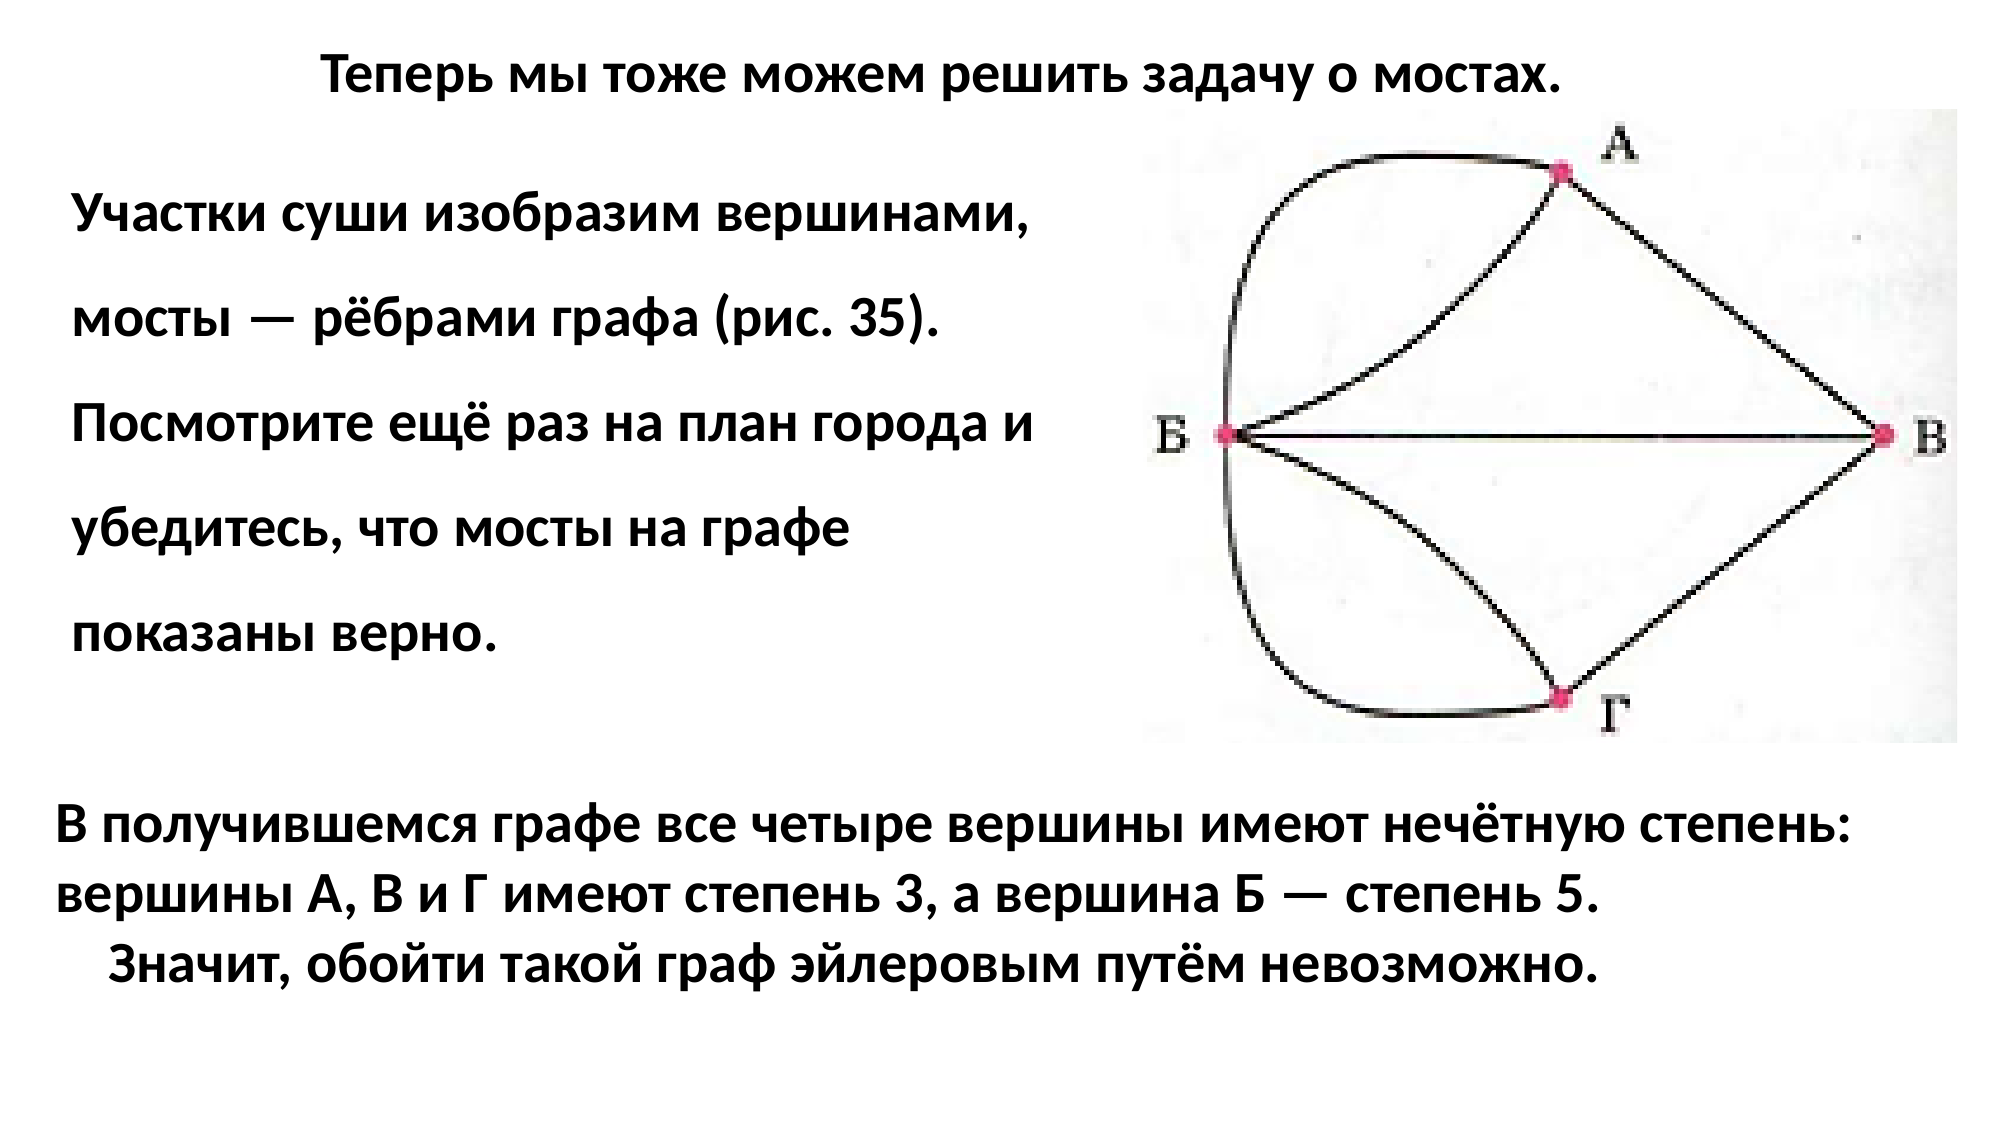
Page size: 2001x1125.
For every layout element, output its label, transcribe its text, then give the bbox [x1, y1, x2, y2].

text_box Теперь мы тоже можем решить задачу о мостах. [305, 27, 1605, 112]
text_box В получившемся графе все четыре вершины имеют нечётную степень: вершины А, В и Г имеют степень 3, а вершина Б — степень 5. Значит, обойти такой граф эйлеровым путём невозможно. [40, 776, 1919, 1072]
picture [1142, 109, 1958, 743]
list Участки суши изобразим вершинами, мосты — рёбрами графа (рис. 35). Посмотрите ещё раз на план города и убедитесь, что мосты на графе показаны верно. [56, 130, 1081, 776]
